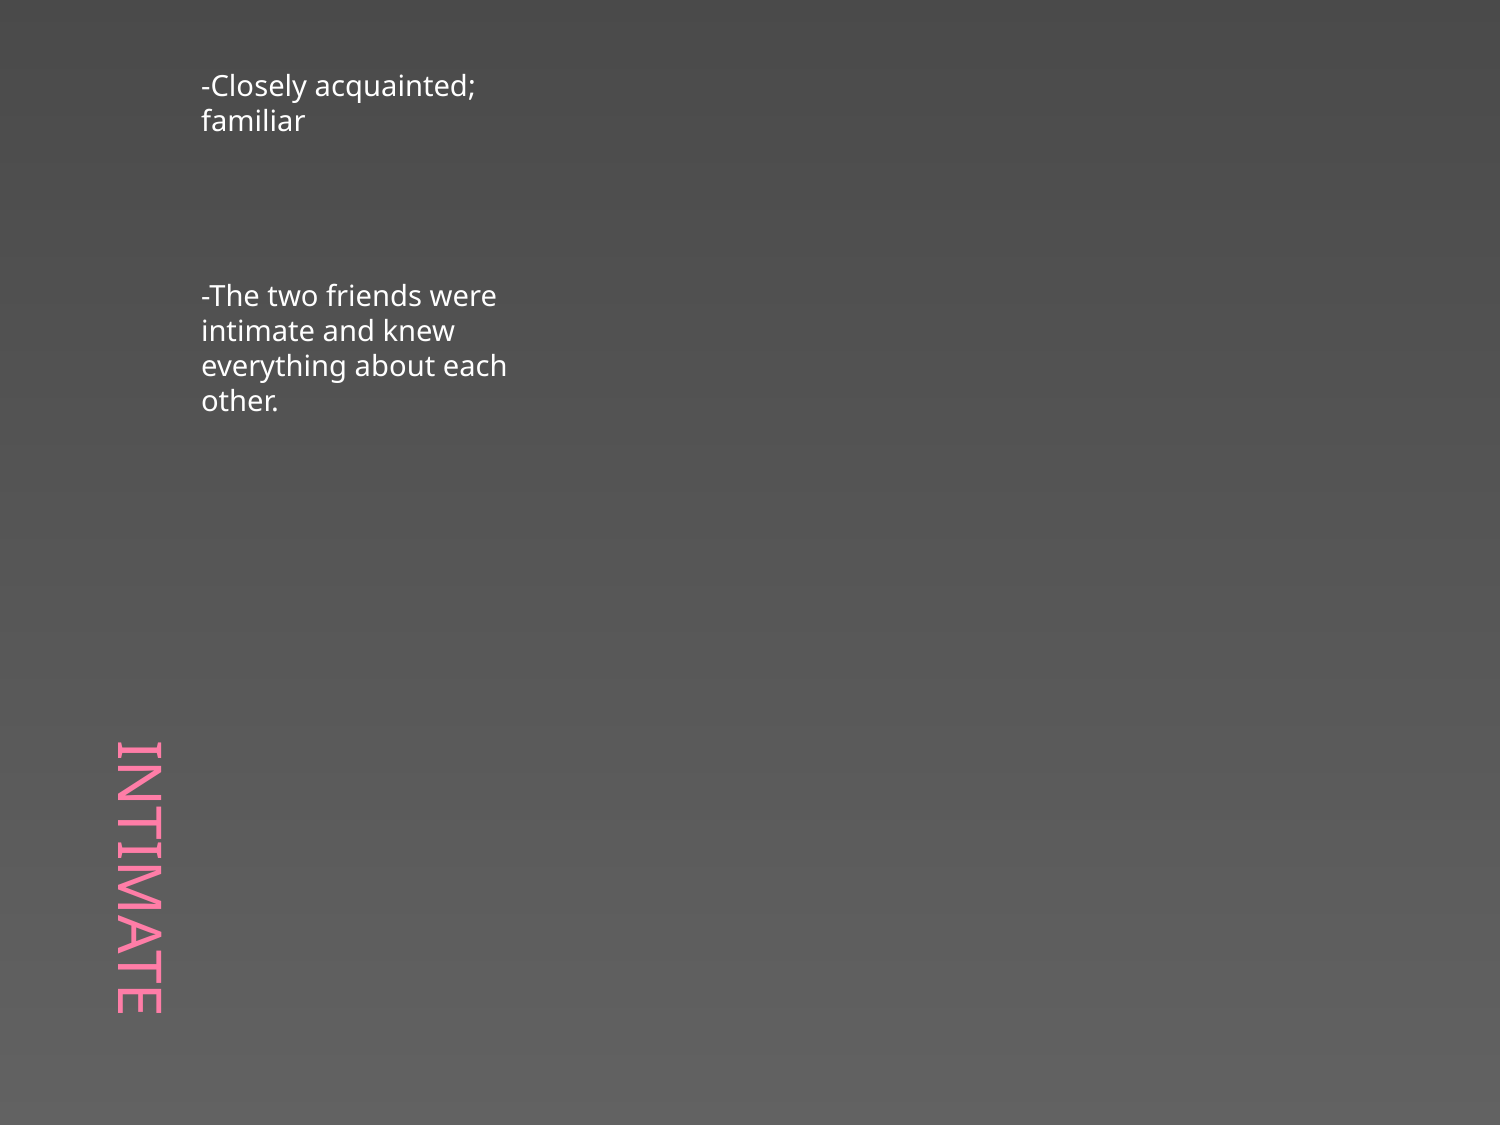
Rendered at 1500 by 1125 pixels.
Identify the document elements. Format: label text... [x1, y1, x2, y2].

list -Closely acquainted; familiar -The two friends were intimate and knew everything about each other. [186, 60, 587, 1036]
title intimate [36, 60, 186, 1036]
